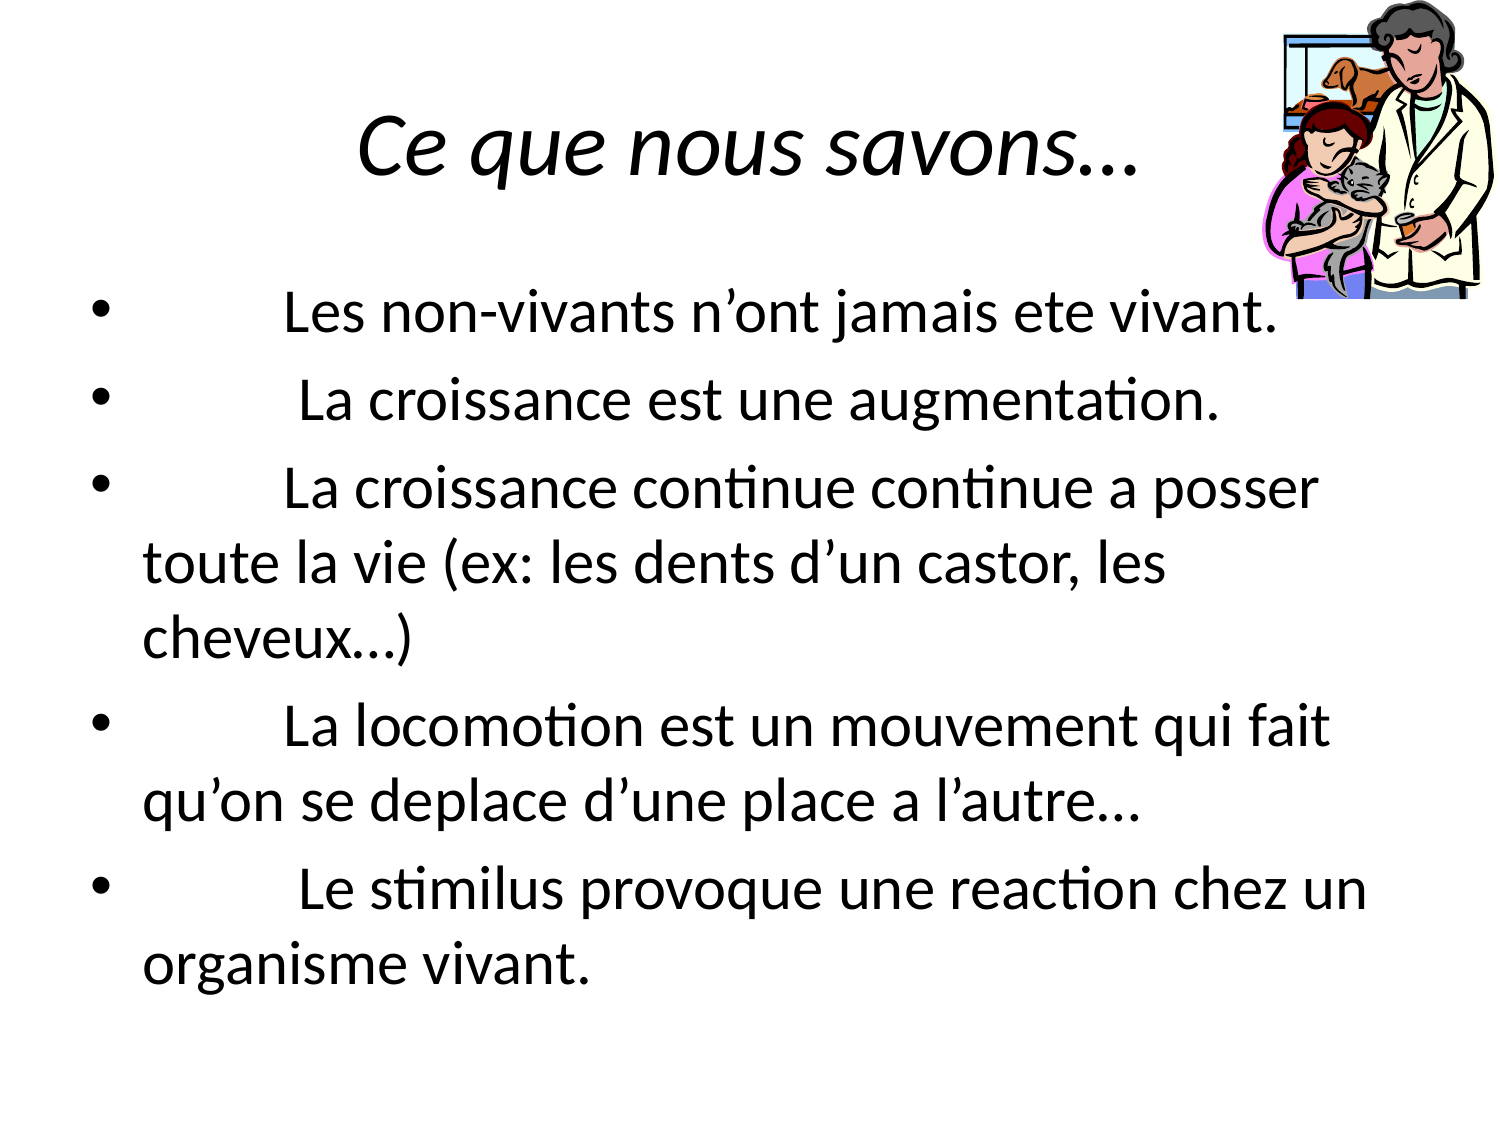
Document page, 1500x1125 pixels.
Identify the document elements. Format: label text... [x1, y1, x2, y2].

picture [1261, 0, 1500, 300]
title Ce que nous savons… [75, 45, 1256, 233]
list Les non-vivants n’ont jamais ete vivant. La croissance est une augmentation. La croissance continue continue a posser toute la vie (ex: les dents d’un castor, les cheveux…) La locomotion est un mouvement qui fait qu’on se deplace d’une place a l’autre… Le stimilus provoque une reaction chez un organisme vivant. [75, 262, 1425, 1005]
